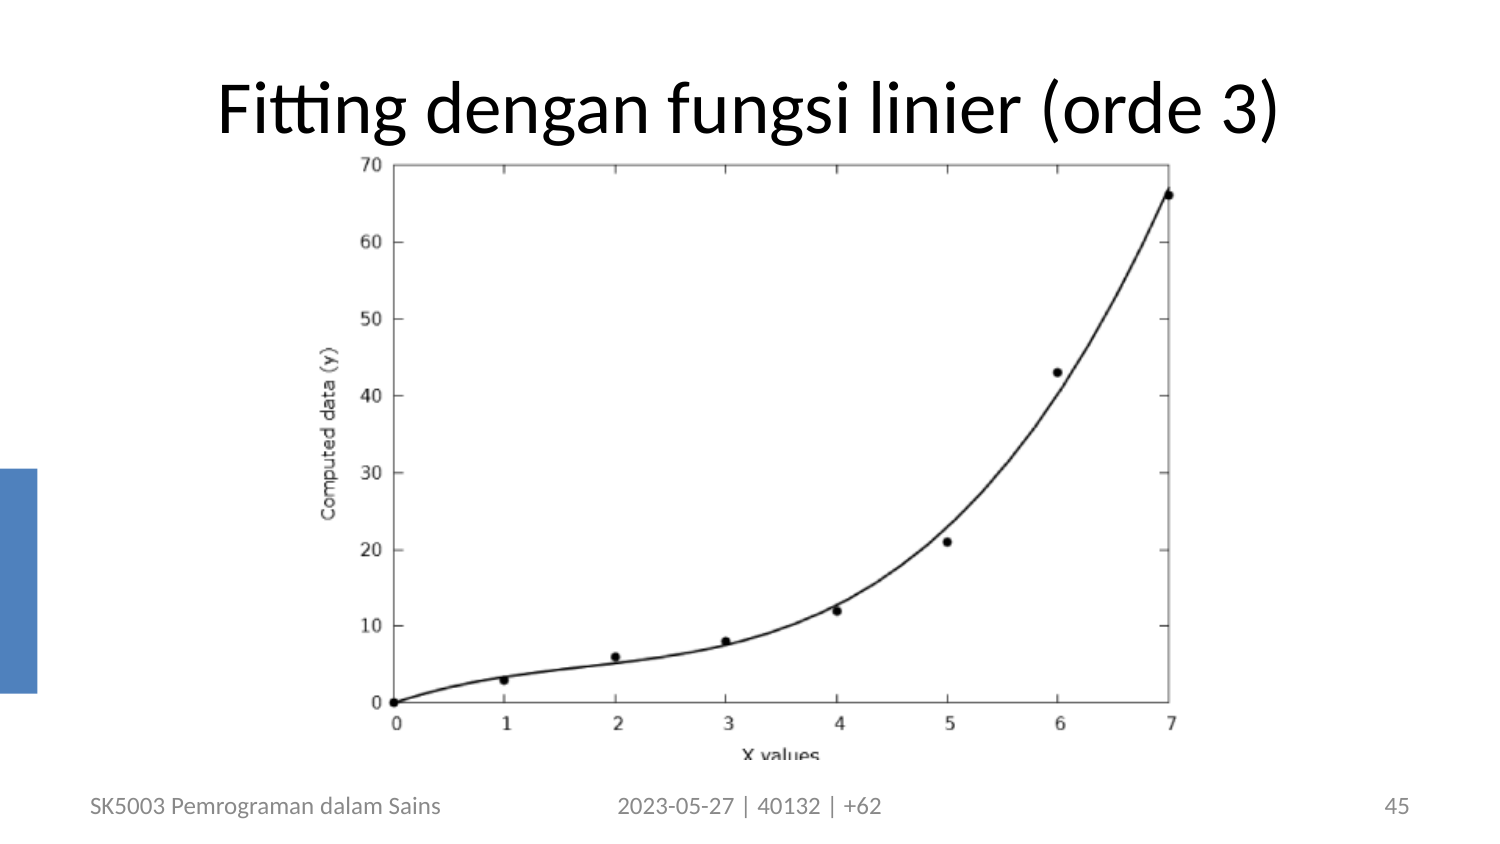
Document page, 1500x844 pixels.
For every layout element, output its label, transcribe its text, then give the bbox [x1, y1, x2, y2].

slide_number SK5003 Pemrograman dalam Sains [75, 782, 463, 827]
footer 2023-05-27 | 40132 | +62 [512, 782, 988, 827]
slide_number 45 [1074, 782, 1425, 827]
picture [312, 151, 1188, 760]
title Fitting dengan fungsi linier (orde 3) [74, 33, 1426, 175]
